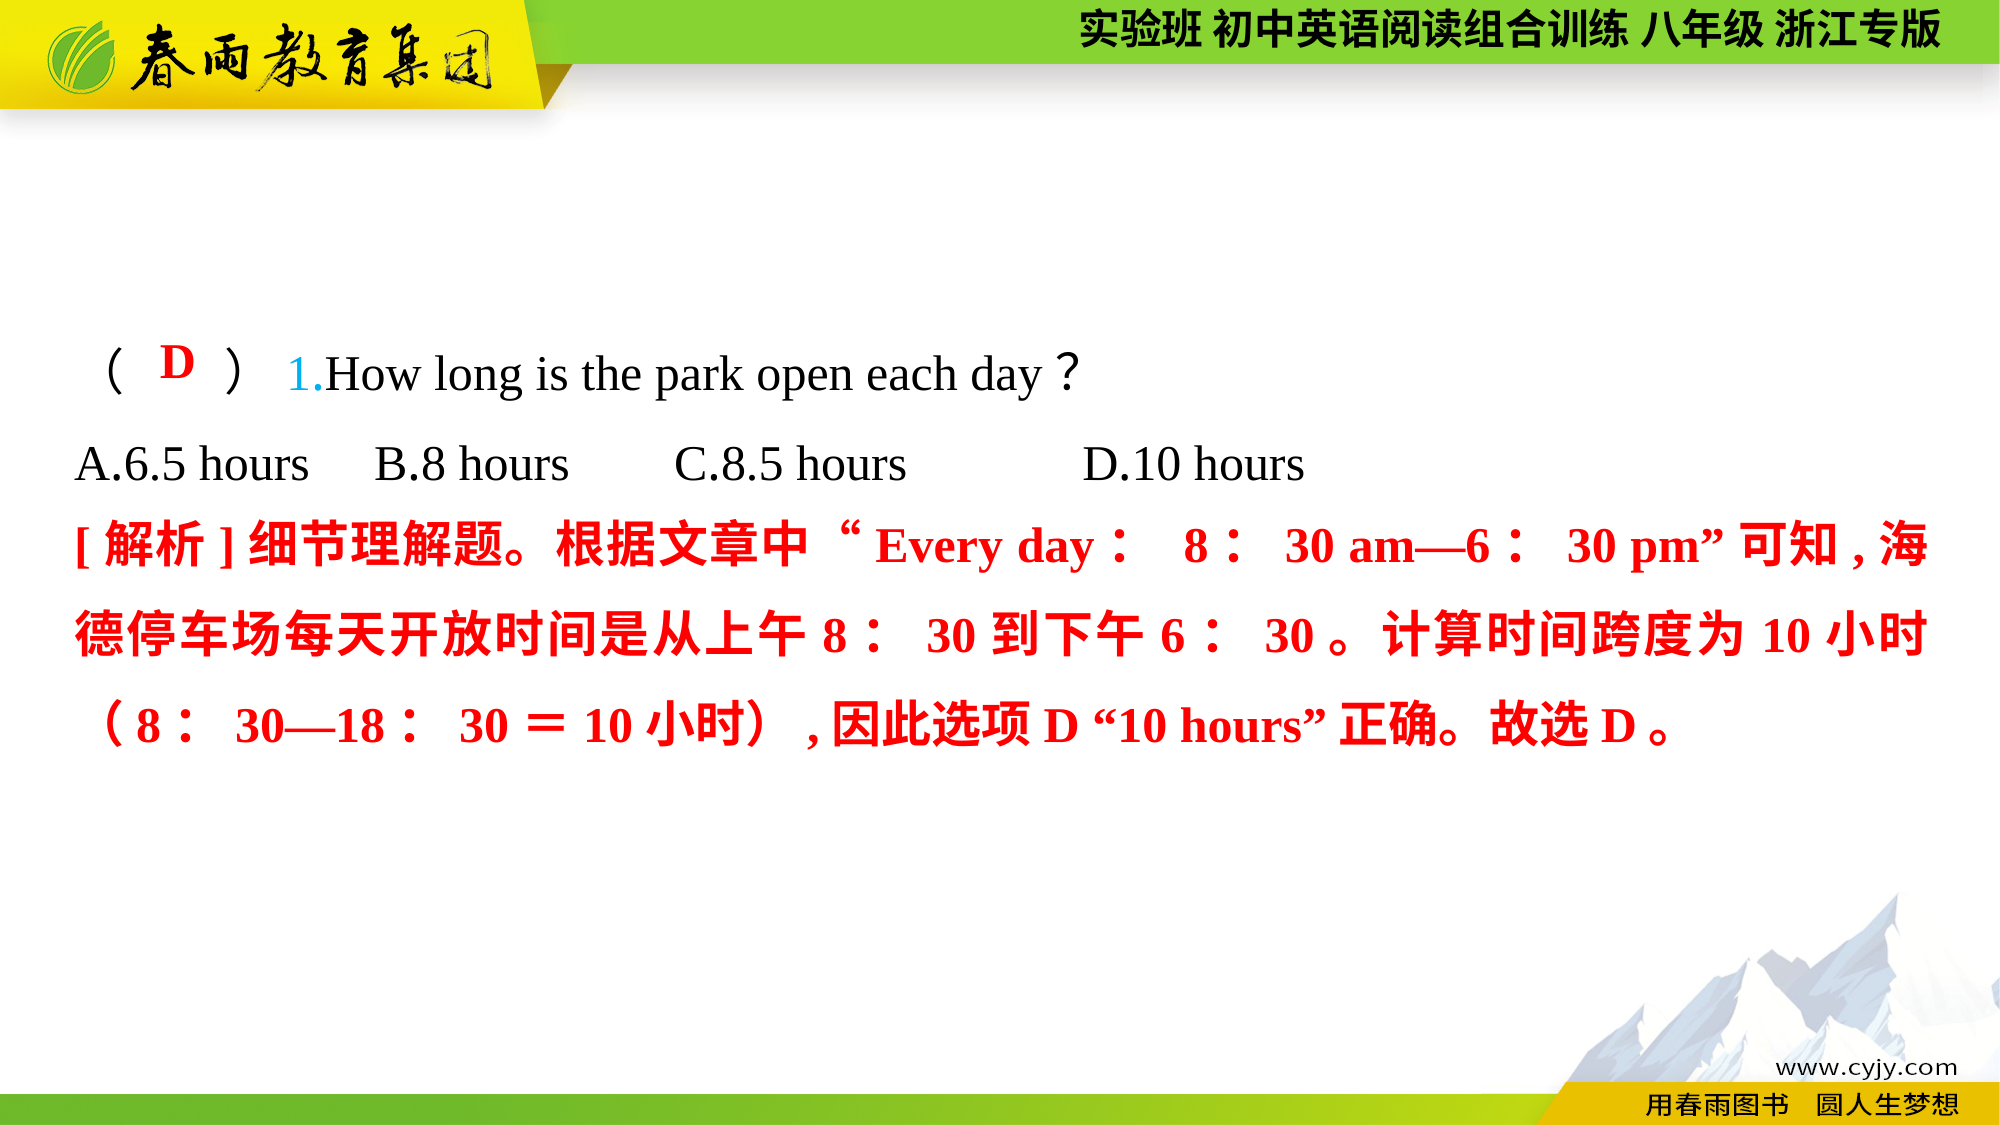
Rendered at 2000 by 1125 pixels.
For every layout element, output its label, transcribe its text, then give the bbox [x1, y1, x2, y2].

picture [0, 0, 2000, 1125]
text_box [解析]细节理解题。根据文章中“Every day： 8：30 am—6：30 pm”可知,海德停车场每天开放时间是从上午8：30到下午6：30。计算时间跨度为10小时（8：30—18：30＝10小时）,因此选项D “10 hours”正确。故选D。 [59, 475, 1944, 761]
text_box D [145, 321, 211, 397]
list （ ）1.How long is the park open each day？ A.6.5 hours B.8 hours C.8.5 hours D.10 hours [59, 302, 1944, 475]
